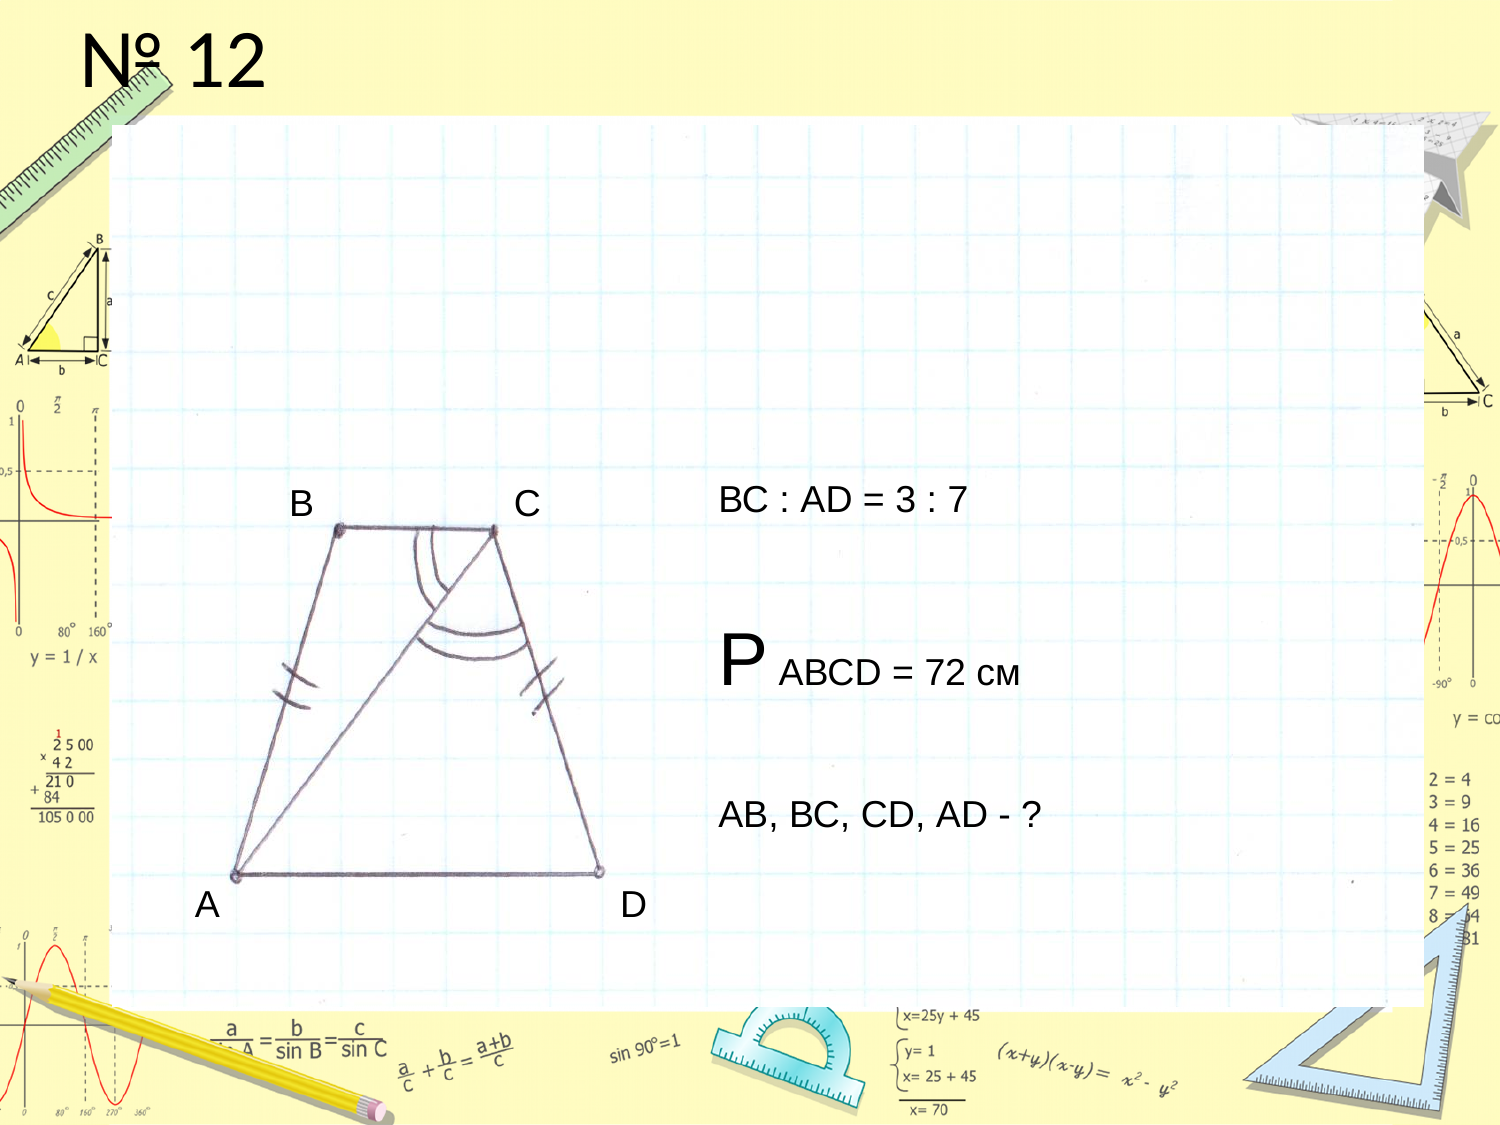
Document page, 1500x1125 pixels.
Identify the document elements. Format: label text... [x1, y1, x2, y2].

picture [0, 0, 1500, 1125]
title № 12 [64, 0, 1416, 108]
